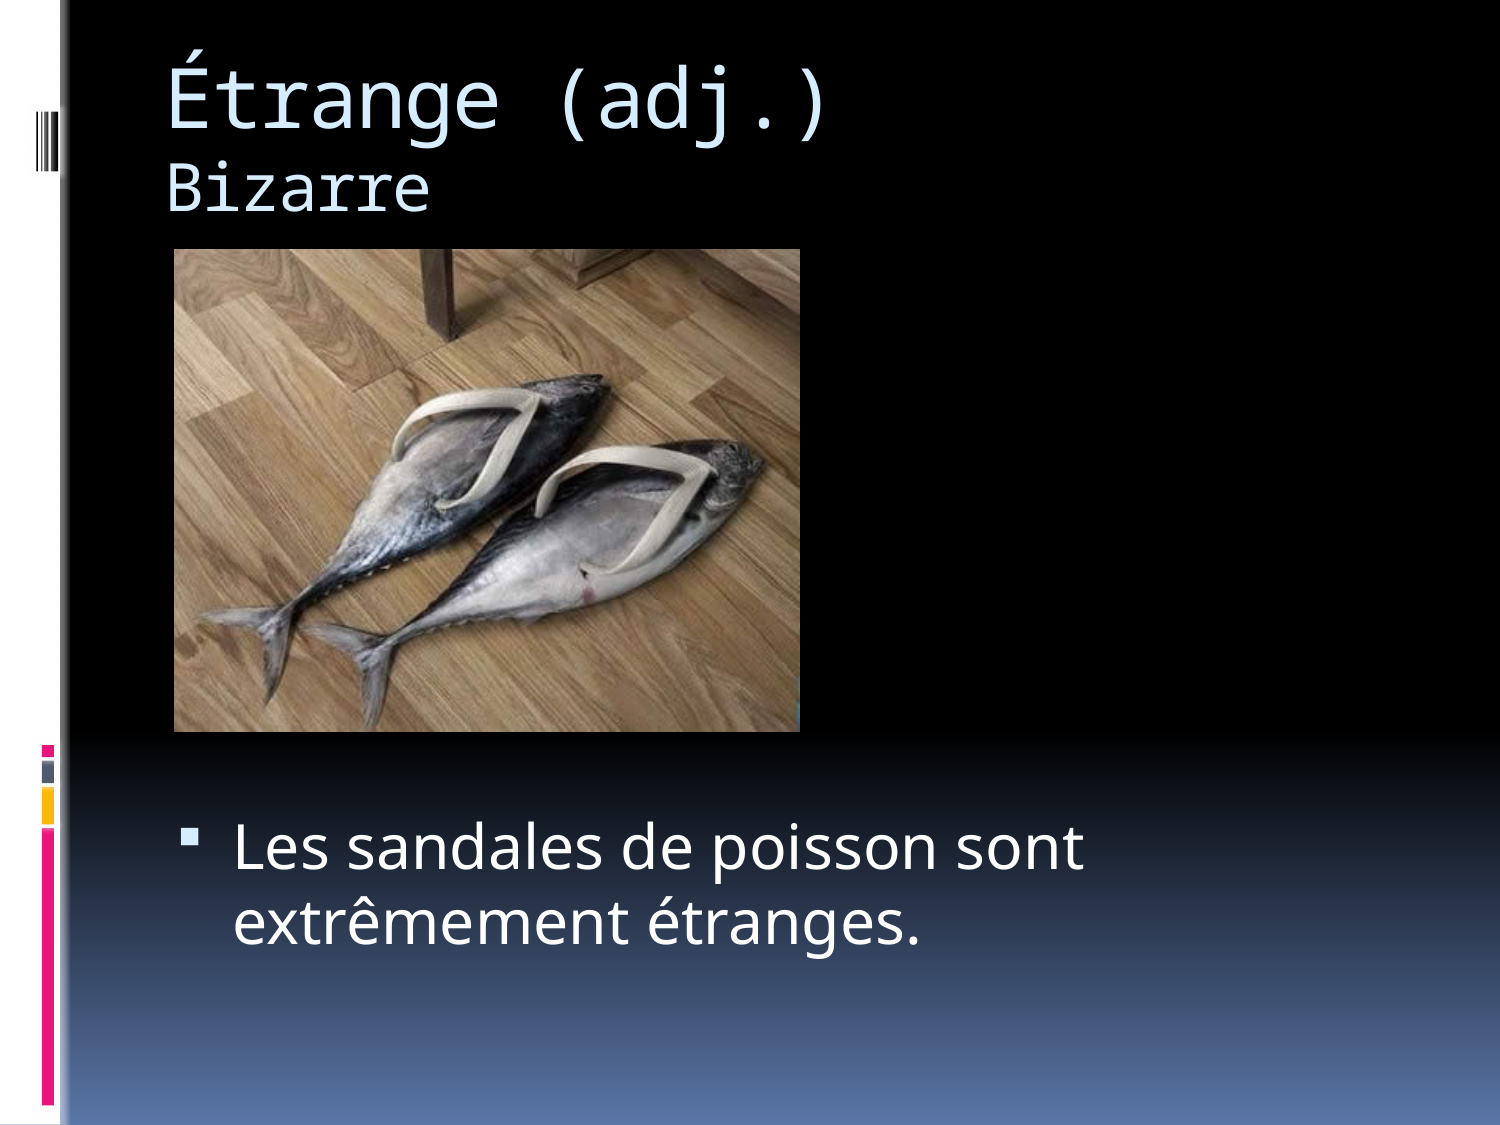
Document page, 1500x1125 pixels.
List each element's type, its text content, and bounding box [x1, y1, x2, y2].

list Les sandales de poisson sont extrêmement étranges. [150, 800, 1425, 1043]
picture [174, 249, 801, 732]
title Étrange (adj.) Bizarre [150, 37, 1425, 234]
